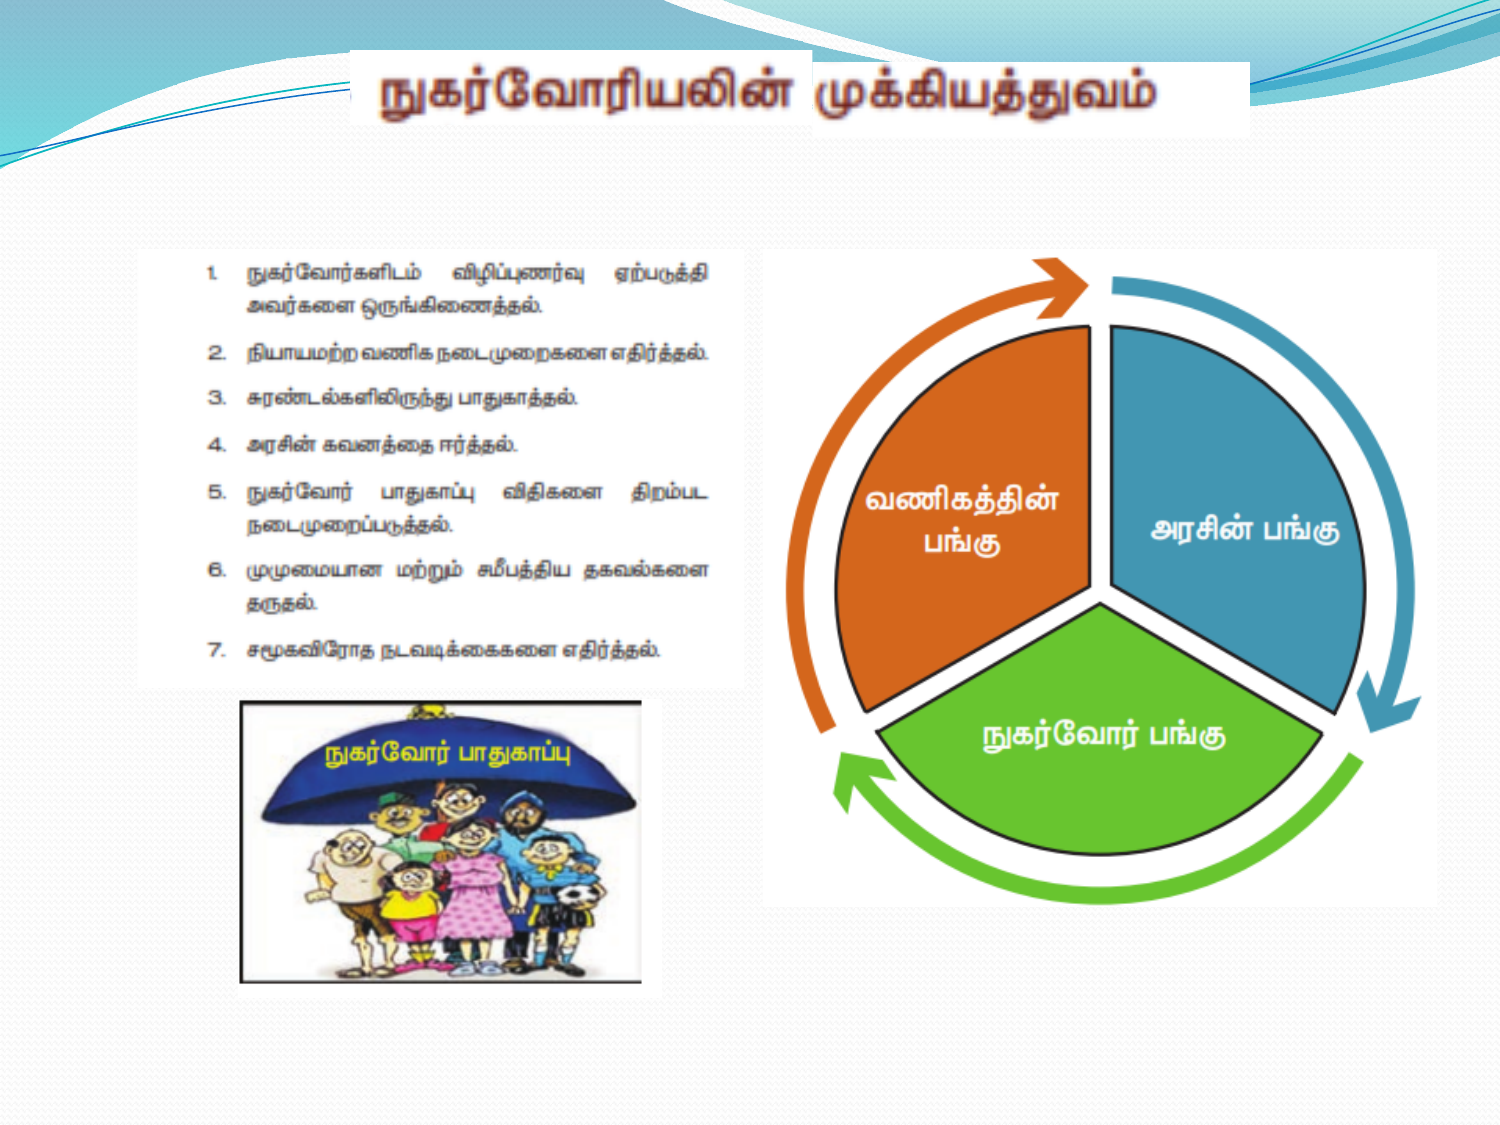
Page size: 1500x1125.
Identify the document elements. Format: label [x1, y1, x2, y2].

list [349, 49, 813, 126]
picture [137, 249, 745, 688]
picture [762, 249, 1438, 908]
picture [812, 62, 1251, 138]
picture [237, 699, 663, 998]
